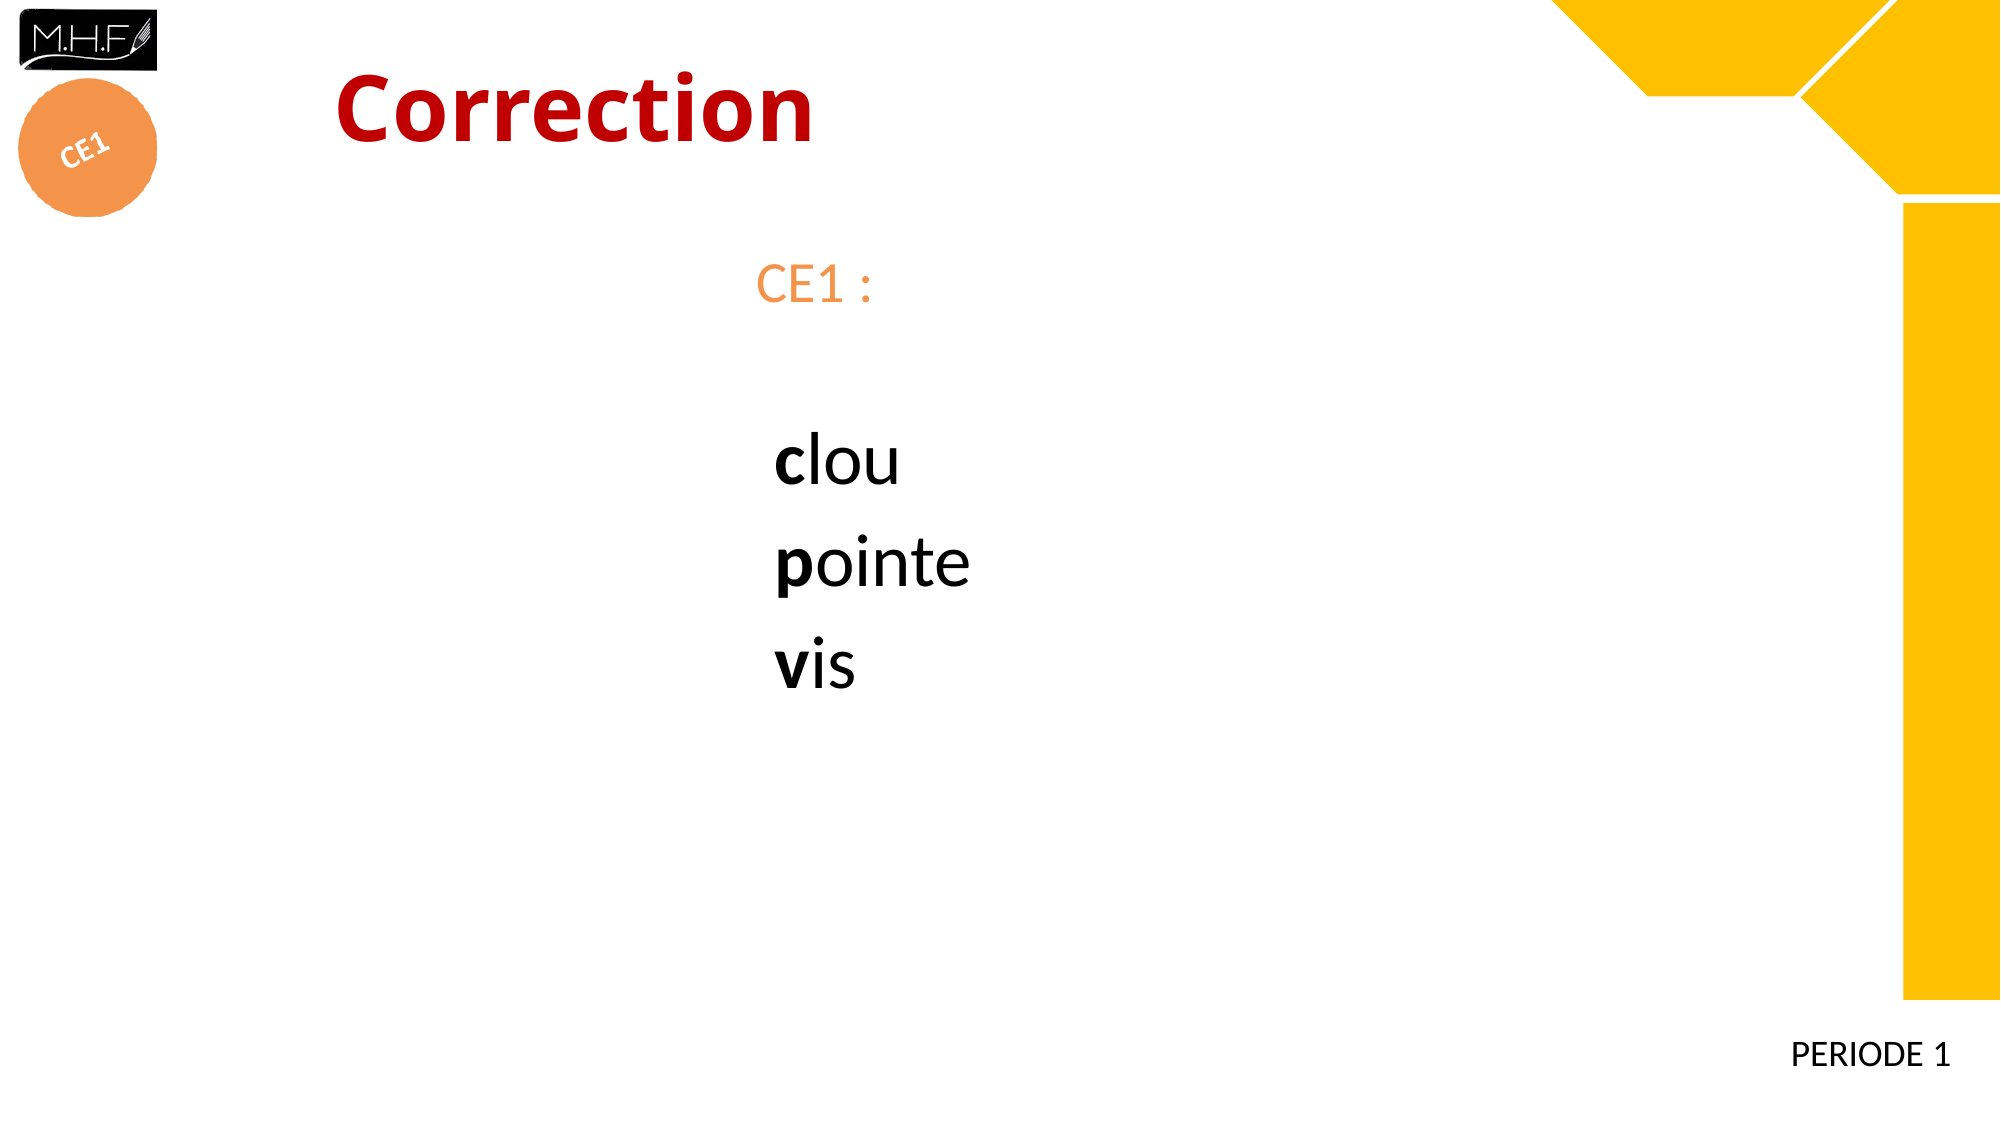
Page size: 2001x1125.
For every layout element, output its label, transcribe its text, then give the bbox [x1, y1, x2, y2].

text_box [1902, 202, 2000, 1001]
picture [16, 7, 157, 74]
text_box [1549, 0, 1892, 98]
picture [18, 78, 157, 218]
text_box [1799, 0, 2000, 196]
list CE1 : clou pointe vis [740, 244, 1551, 959]
text_box PERIODE 1 [1362, 1021, 1967, 1125]
title Correction [318, 3, 1865, 221]
